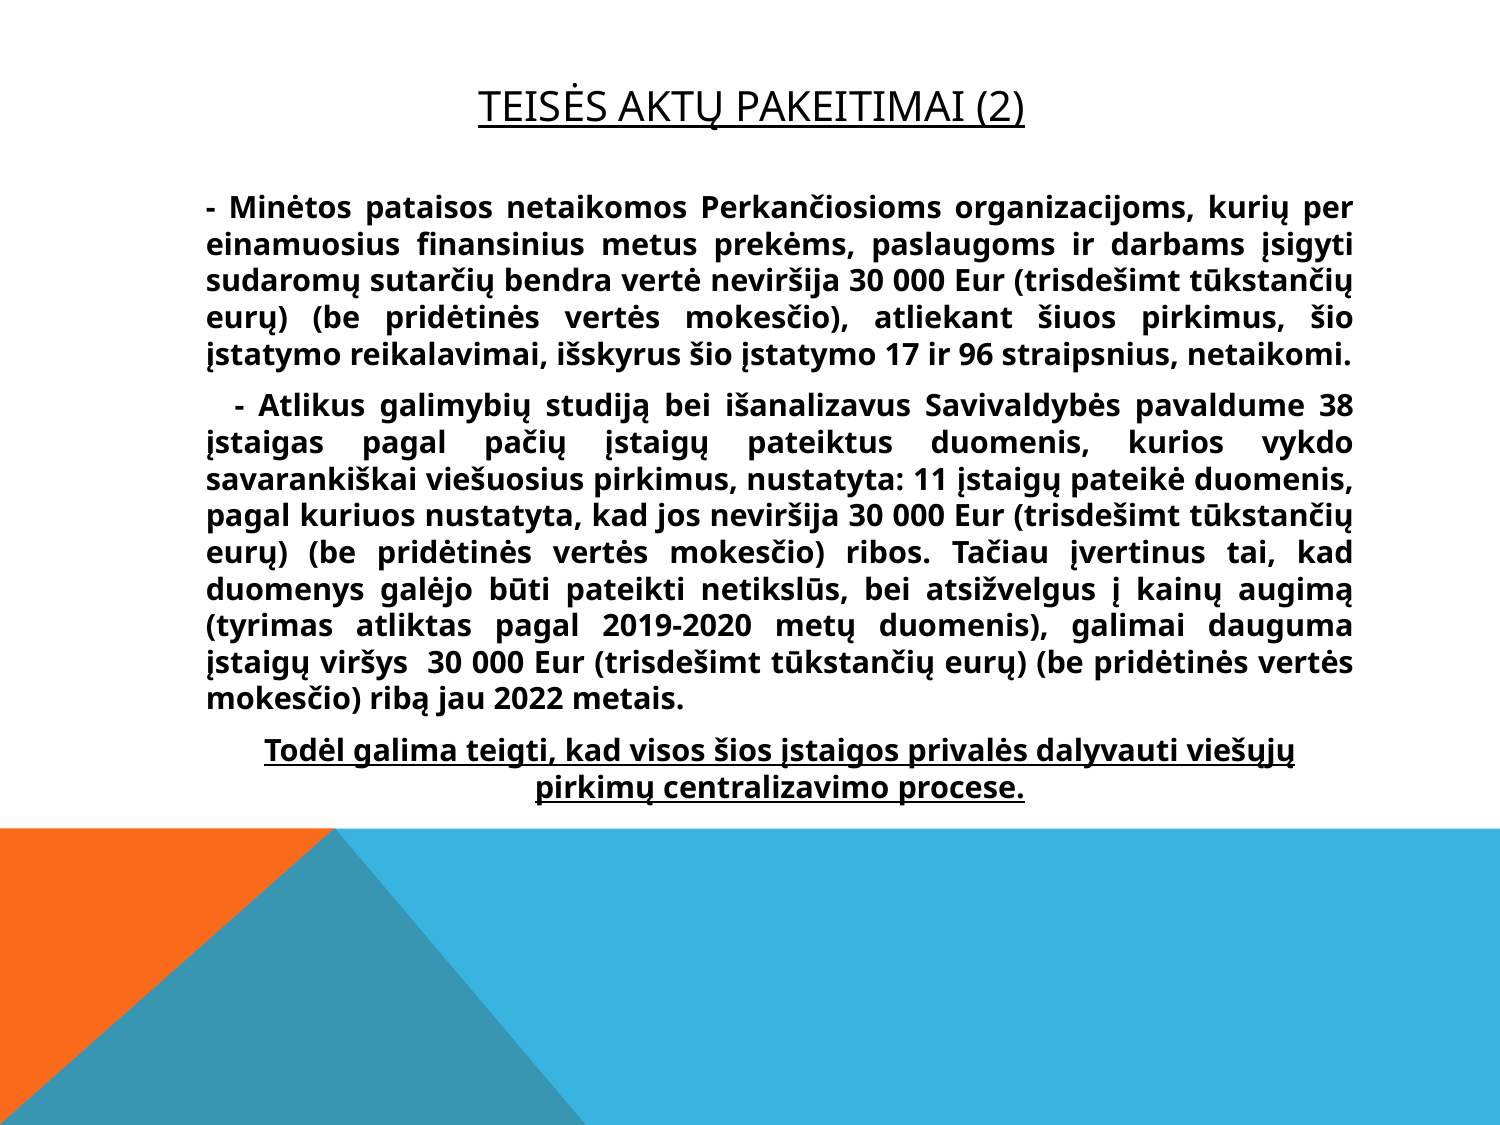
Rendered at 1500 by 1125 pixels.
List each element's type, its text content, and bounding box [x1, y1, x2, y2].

title TEISĖS AKTŲ PAKEITIMAI (2) [135, 60, 1369, 150]
list - Minėtos pataisos netaikomos Perkančiosioms organizacijoms, kurių per einamuosius finansinius metus prekėms, paslaugoms ir darbams įsigyti sudaromų sutarčių bendra vertė neviršija 30 000 Eur (trisdešimt tūkstančių eurų) (be pridėtinės vertės mokesčio), atliekant šiuos pirkimus, šio įstatymo reikalavimai, išskyrus šio įstatymo 17 ir 96 straipsnius, netaikomi. - Atlikus galimybių studiją bei išanalizavus Savivaldybės pavaldume 38 įstaigas pagal pačių įstaigų pateiktus duomenis, kurios vykdo savarankiškai viešuosius pirkimus, nustatyta: 11 įstaigų pateikė duomenis, pagal kuriuos nustatyta, kad jos neviršija 30 000 Eur (trisdešimt tūkstančių eurų) (be pridėtinės vertės mokesčio) ribos. Tačiau įvertinus tai, kad duomenys galėjo būti pateikti netikslūs, bei atsižvelgus į kainų augimą (tyrimas atliktas pagal 2019-2020 metų duomenis), galimai dauguma įstaigų viršys 30 000 Eur (trisdešimt tūkstančių eurų) (be pridėtinės vertės mokesčio) ribą jau 2022 metais. Todėl galima teigti, kad visos šios įstaigos privalės dalyvauti viešųjų pirkimų centralizavimo procese. [135, 180, 1369, 823]
